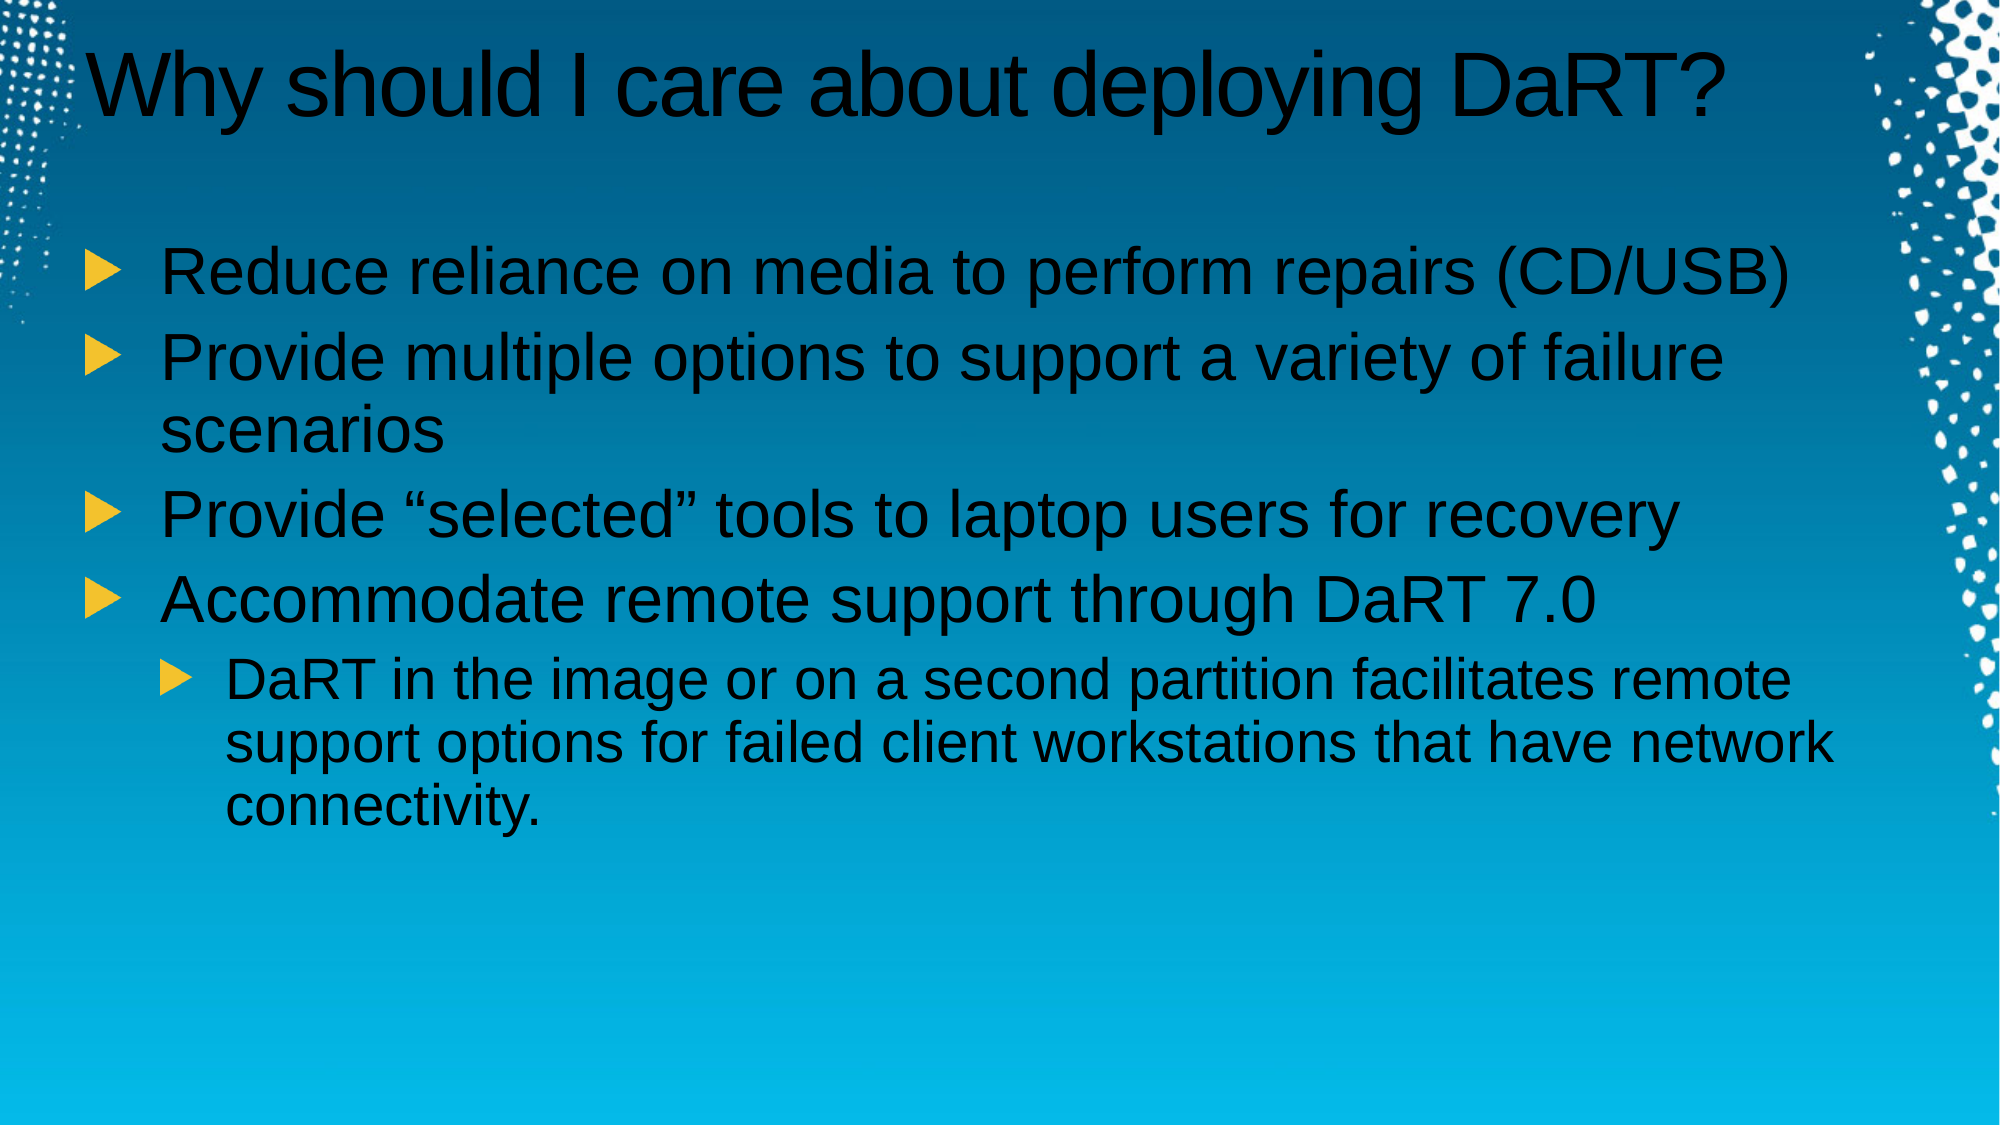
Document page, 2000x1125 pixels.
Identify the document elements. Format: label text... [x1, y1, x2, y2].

picture [33, 116, 40, 124]
picture [1930, 291, 1941, 297]
picture [1892, 212, 1902, 216]
picture [1978, 517, 1987, 527]
picture [54, 76, 60, 83]
picture [1915, 109, 1924, 119]
picture [9, 84, 15, 91]
picture [1960, 392, 1970, 403]
picture [1950, 359, 1960, 366]
picture [1914, 274, 1920, 291]
picture [1948, 413, 1958, 424]
picture [1983, 404, 1992, 414]
picture [1935, 0, 2000, 306]
picture [42, 31, 53, 39]
picture [26, 57, 34, 68]
picture [1990, 492, 2000, 505]
picture [58, 32, 66, 41]
picture [1995, 582, 2000, 595]
picture [47, 0, 57, 10]
picture [1992, 438, 2000, 448]
picture [1889, 152, 1901, 166]
picture [1922, 200, 1934, 207]
picture [1946, 525, 1956, 533]
picture [41, 59, 48, 67]
picture [43, 42, 49, 53]
picture [1932, 235, 1943, 241]
picture [86, 250, 119, 289]
picture [1942, 269, 1953, 276]
picture [1974, 683, 1985, 694]
picture [1911, 223, 1918, 230]
picture [1935, 177, 1945, 189]
picture [1973, 368, 1982, 380]
picture [1969, 625, 1985, 642]
picture [17, 129, 23, 136]
picture [16, 143, 21, 151]
picture [1988, 547, 2000, 561]
picture [1955, 246, 1965, 256]
picture [34, 101, 43, 111]
picture [1963, 535, 1977, 550]
picture [6, 97, 12, 105]
picture [1984, 349, 1992, 357]
picture [1928, 399, 1939, 415]
picture [38, 74, 47, 80]
picture [1988, 691, 2000, 709]
picture [1955, 557, 1965, 573]
picture [1914, 308, 1929, 326]
picture [1970, 426, 1980, 436]
picture [13, 41, 25, 49]
picture [1981, 604, 2000, 620]
picture [1929, 27, 1945, 45]
picture [1919, 367, 1930, 378]
picture [3, 10, 11, 18]
picture [1982, 714, 1993, 729]
picture [1963, 278, 1976, 291]
picture [31, 131, 37, 138]
picture [86, 335, 119, 374]
picture [28, 42, 36, 53]
picture [1920, 257, 1932, 264]
picture [86, 578, 119, 617]
picture [1957, 187, 1971, 200]
picture [16, 22, 23, 34]
picture [1921, 0, 1934, 8]
picture [45, 16, 55, 24]
picture [1958, 445, 1968, 460]
picture [1979, 657, 1995, 676]
picture [1963, 335, 1972, 344]
picture [86, 492, 119, 531]
picture [1945, 213, 1955, 220]
picture [1942, 465, 1958, 483]
picture [1953, 301, 1962, 312]
picture [1914, 164, 1923, 177]
picture [30, 14, 40, 23]
picture [1972, 570, 1986, 583]
picture [1993, 321, 2000, 339]
picture [56, 47, 64, 55]
picture [1952, 502, 1967, 516]
picture [161, 660, 190, 694]
picture [33, 0, 42, 10]
picture [1991, 747, 2000, 765]
picture [1925, 141, 1935, 155]
title Why should I care about deploying DaRT? [85, 37, 1914, 138]
picture [55, 62, 62, 69]
picture [10, 69, 17, 78]
picture [1935, 379, 1948, 391]
picture [29, 27, 38, 38]
picture [1963, 589, 1976, 607]
picture [33, 88, 42, 97]
picture [0, 40, 9, 45]
picture [0, 155, 5, 163]
picture [1938, 122, 1950, 133]
list Reduce reliance on media to perform repairs (CD/USB) Provide multiple options to support a variety of failure scenarios Provide “selected” tools to laptop users for recovery Accommodate remote support through DaRT 7.0 DaRT in the image or on a second partition facilitates remote support options for failed client workstations that have network connectivity. [85, 237, 1914, 855]
picture [1898, 188, 1912, 198]
picture [1935, 431, 1946, 449]
picture [1991, 637, 2000, 652]
picture [24, 72, 32, 79]
picture [1941, 324, 1952, 332]
picture [1925, 87, 1941, 99]
picture [11, 55, 21, 64]
picture [1926, 344, 1939, 358]
picture [1968, 481, 1978, 492]
picture [1972, 312, 1985, 322]
picture [18, 0, 29, 6]
picture [18, 13, 26, 19]
picture [1994, 382, 2000, 391]
picture [1946, 155, 1961, 167]
picture [1980, 460, 1987, 469]
picture [0, 24, 9, 33]
